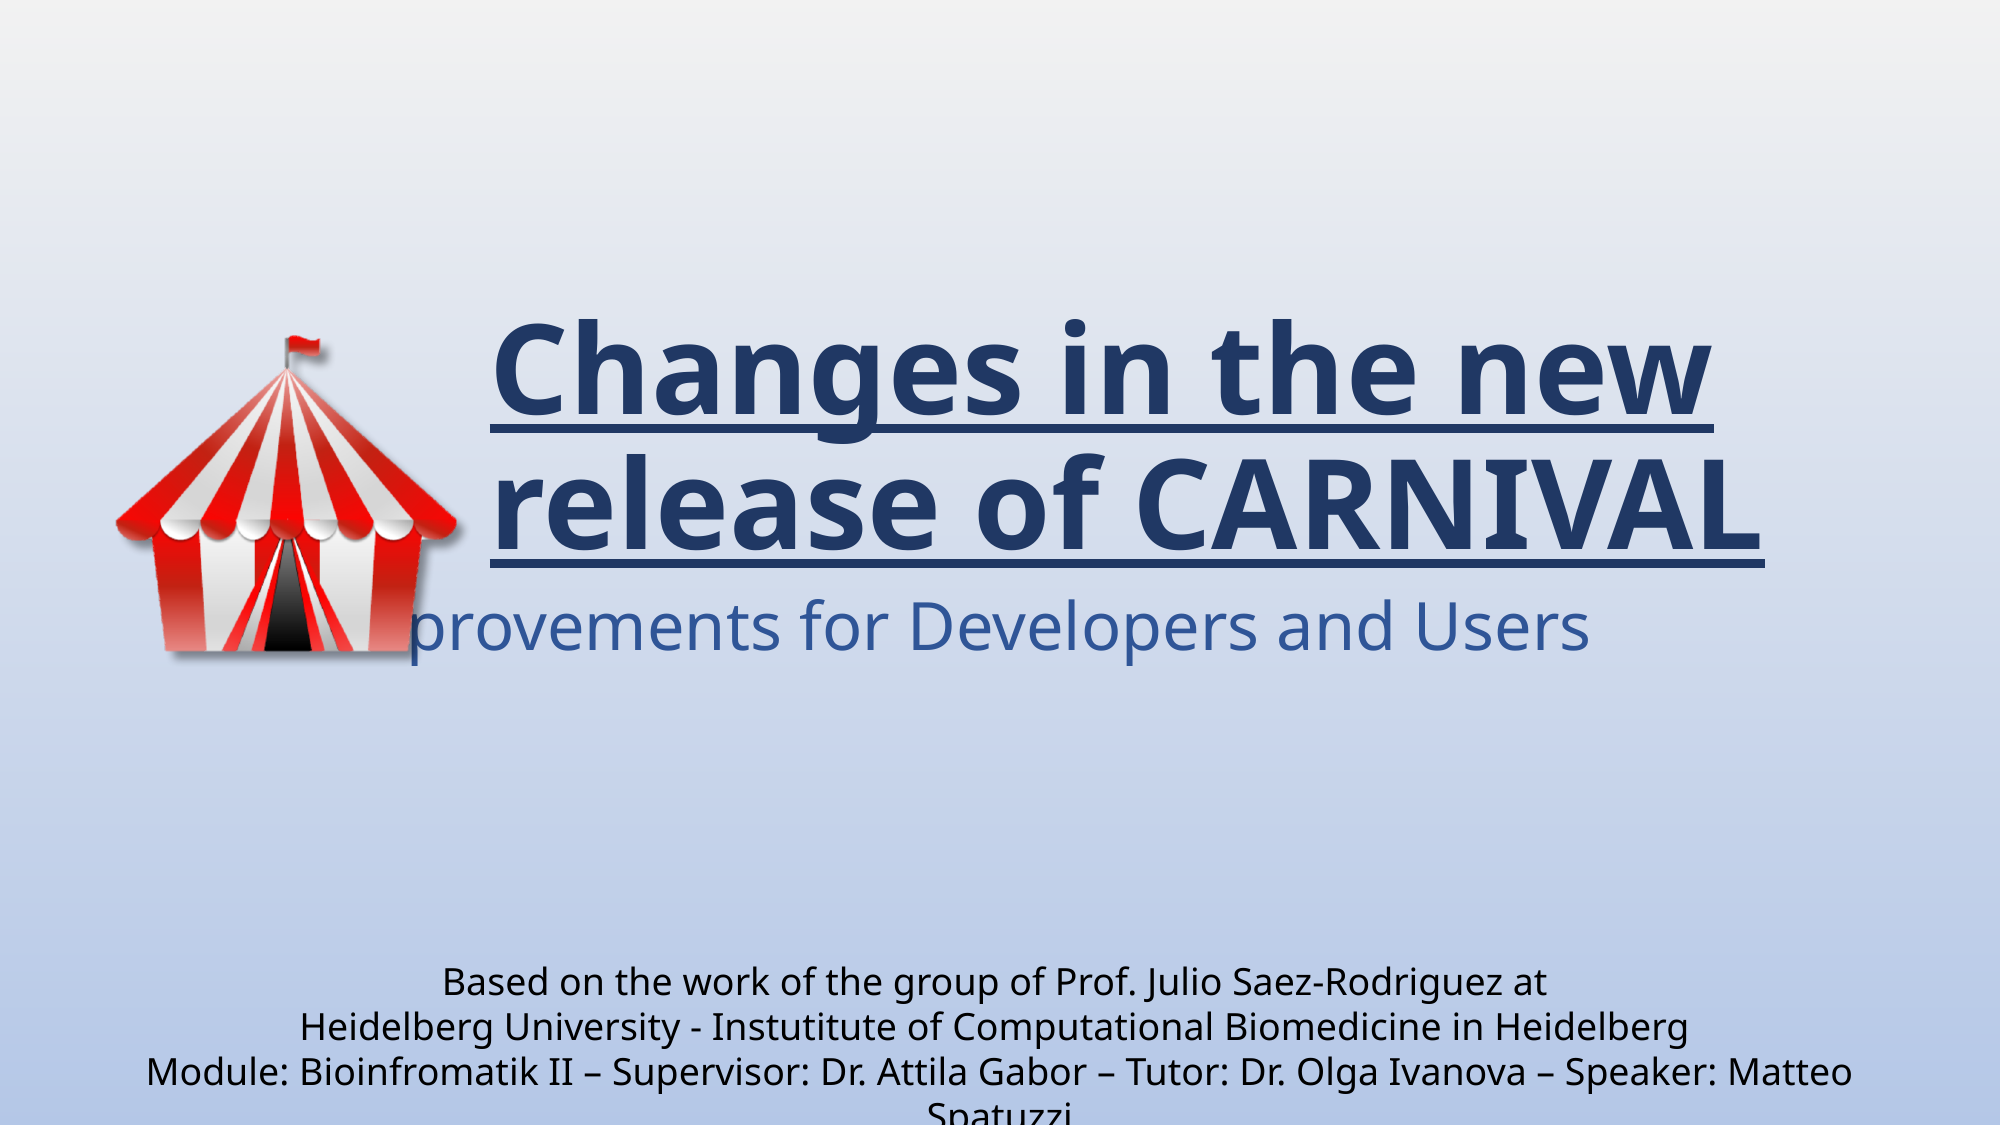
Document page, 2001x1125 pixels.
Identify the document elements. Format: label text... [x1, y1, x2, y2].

text_box Based on the work of the group of Prof. Julio Saez-Rodriguez at Heidelberg University - Instutitute of Computational Biomedicine in Heidelberg Module: Bioinfromatik II – Supervisor: Dr. Attila Gabor – Tutor: Dr. Olga Ivanova – Speaker: Matteo Spatuzzi [71, 950, 1929, 1125]
title Changes in the new release of CARNIVAL [474, 192, 1975, 585]
picture [99, 328, 475, 703]
subtitle Improvements for Developers and Users [207, 585, 1708, 858]
